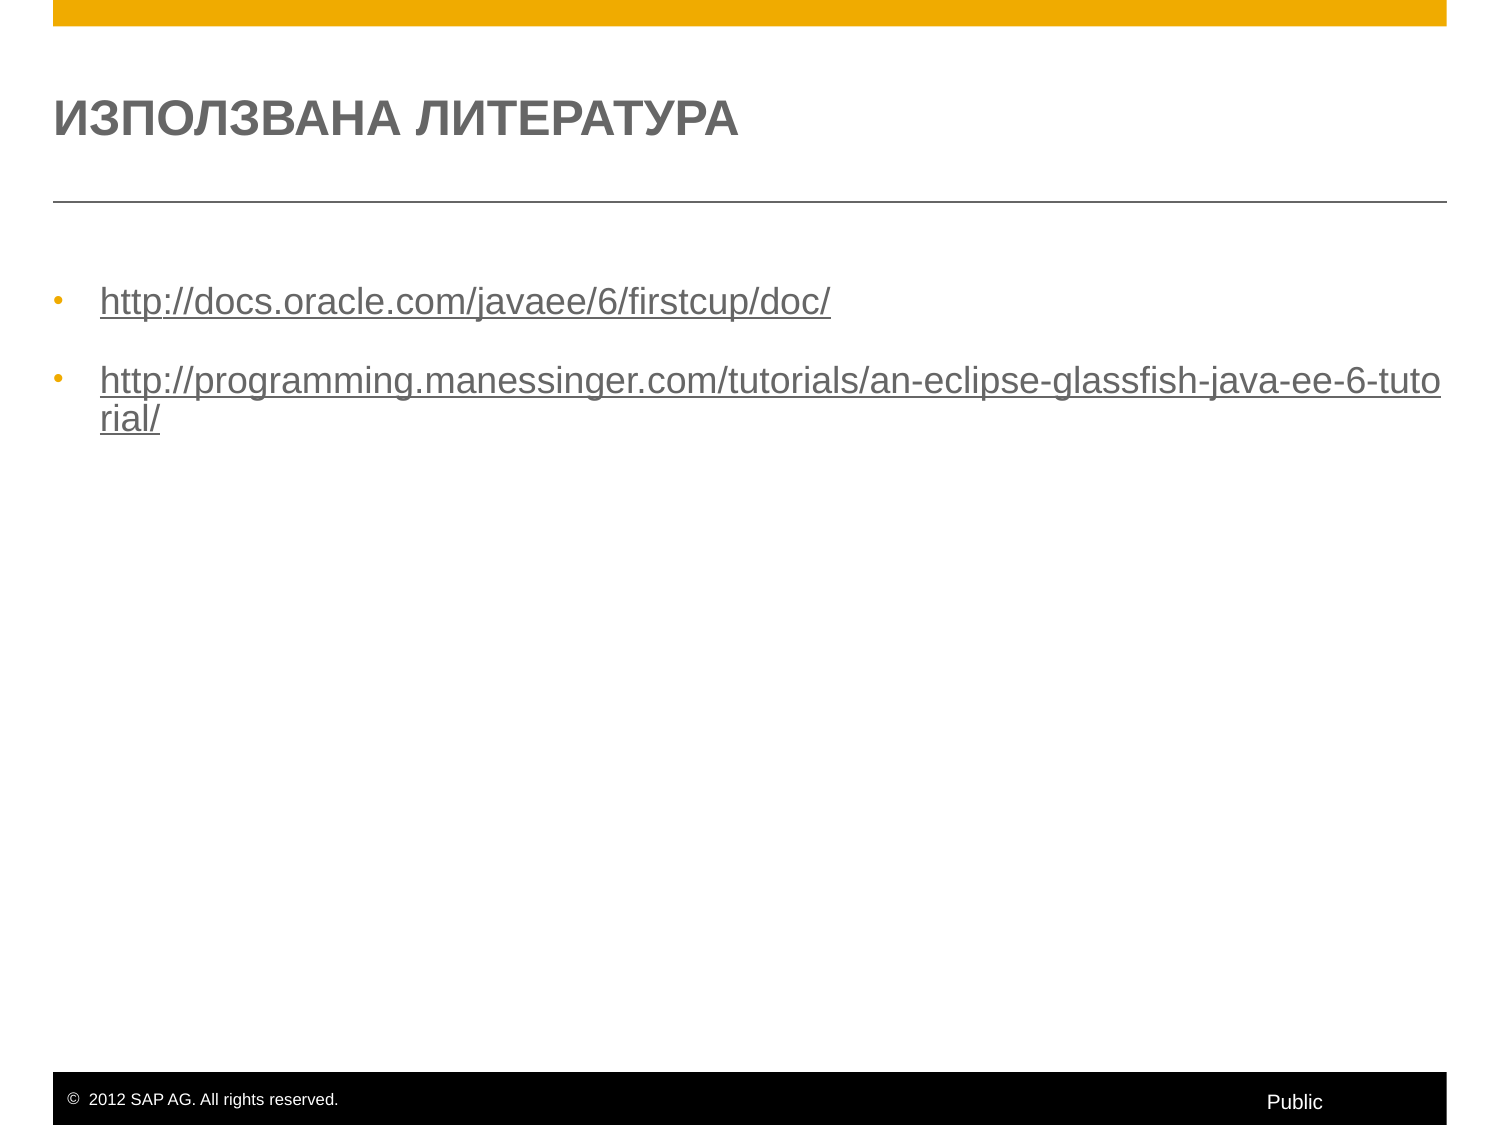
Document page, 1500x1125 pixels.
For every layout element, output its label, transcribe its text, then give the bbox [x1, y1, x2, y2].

title ИЗПОЛЗВАНА ЛИТЕРАТУРА [53, 53, 1447, 178]
list http://docs.oracle.com/javaee/6/firstcup/doc/ http://programming.manessinger.com/tutorials/an-eclipse-glassfish-java-ee-6-tutorial/ [53, 277, 1447, 998]
